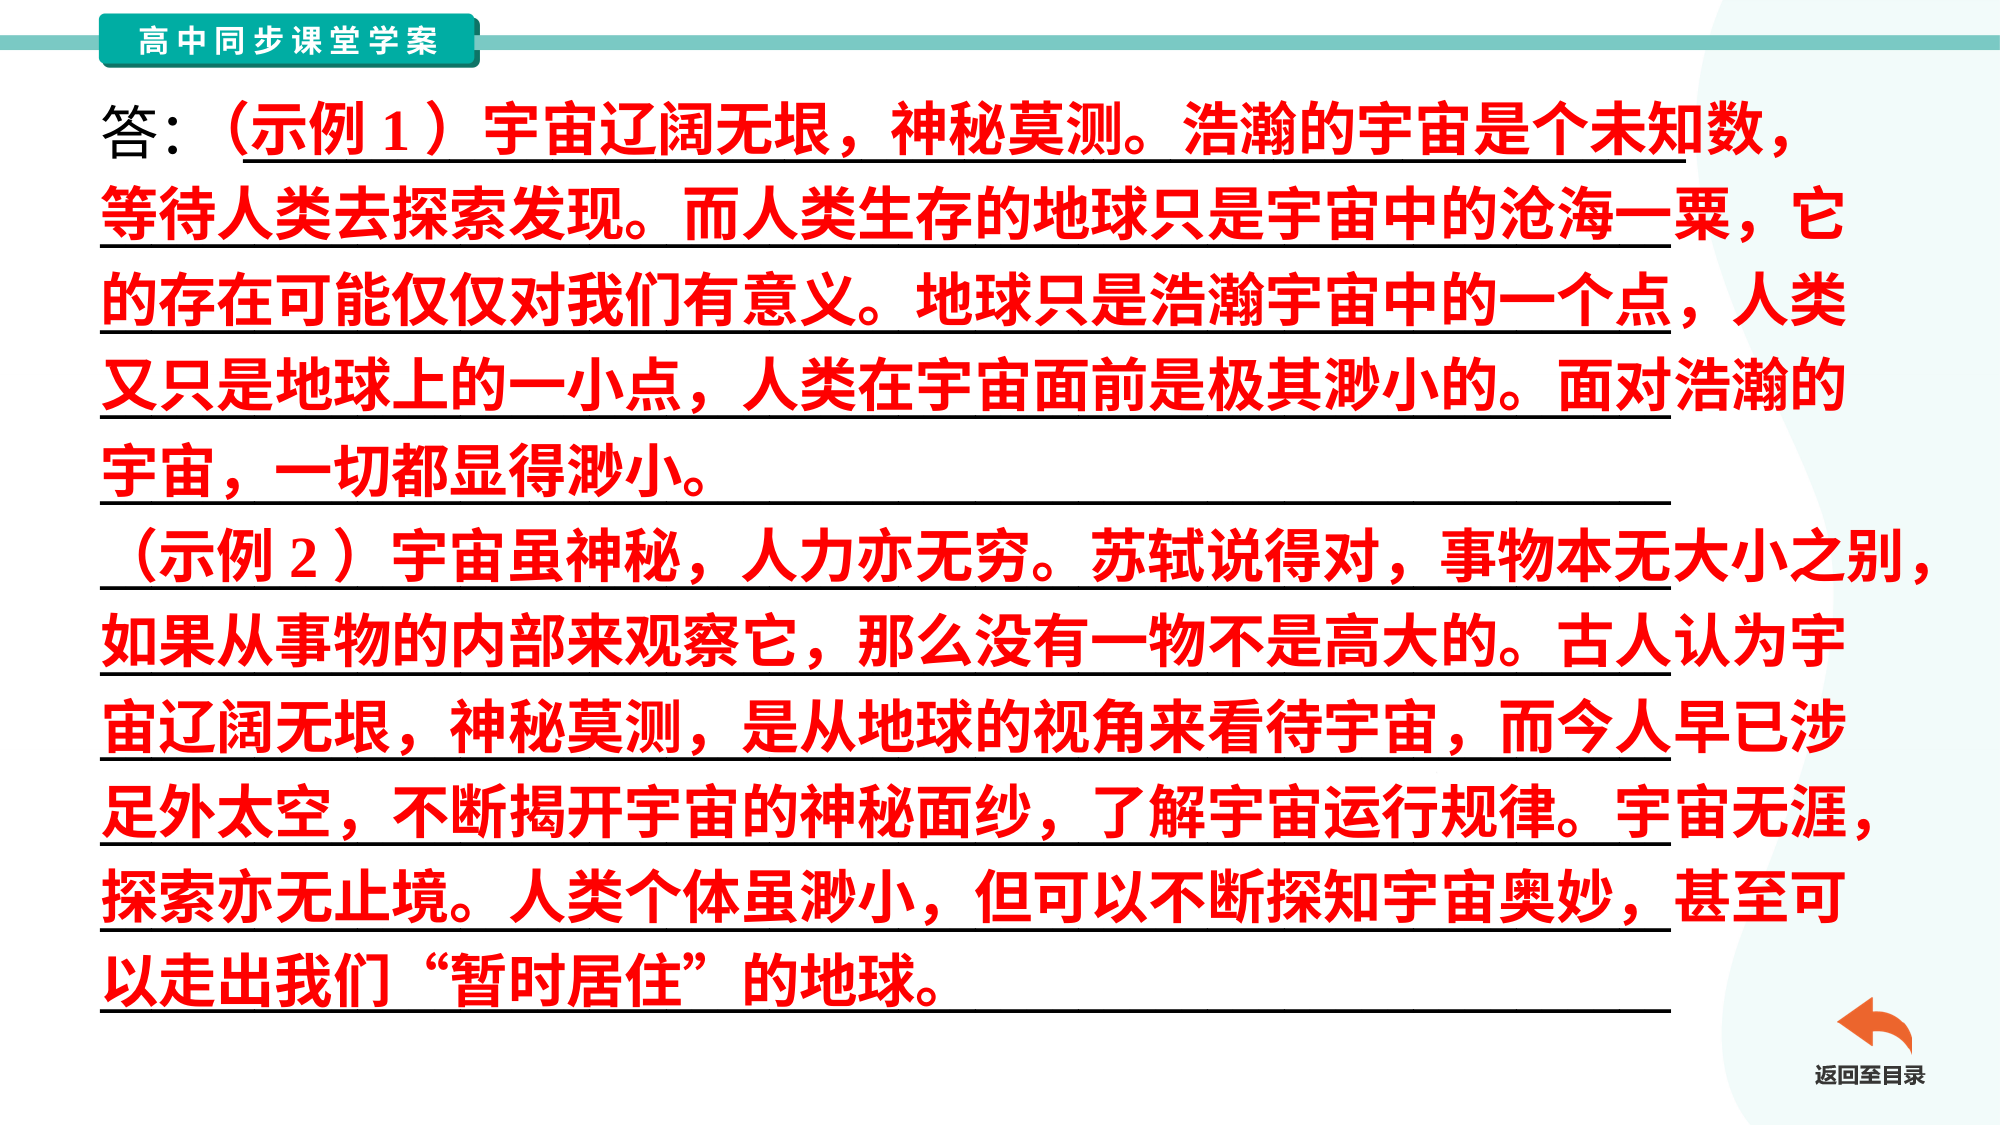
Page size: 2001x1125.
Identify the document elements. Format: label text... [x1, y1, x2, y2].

text_box （示例1）宇宙辽阔无垠，神秘莫测。浩瀚的宇宙是个未知数， 等待人类去探索发现。而人类生存的地球只是宇宙中的沧海一粟，它 的存在可能仅仅对我们有意义。地球只是浩瀚宇宙中的一个点，人类 又只是地球上的一小点，人类在宇宙面前是极其渺小的。面对浩瀚的 宇宙，一切都显得渺小。 （示例2）宇宙虽神秘，人力亦无穷。苏轼说得对，事物本无大小之别， 如果从事物的内部来观察它，那么没有一物不是高大的。古人认为宇 宙辽阔无垠，神秘莫测，是从地球的视角来看待宇宙，而今人早已涉 足外太空，不断揭开宇宙的神秘面纱，了解宇宙运行规律。宇宙无涯， 探索亦无止境。人类个体虽渺小，但可以不断探知宇宙奥妙，甚至可 以走出我们“暂时居住”的地球。 [100, 76, 1899, 1008]
picture [0, 0, 2000, 1125]
